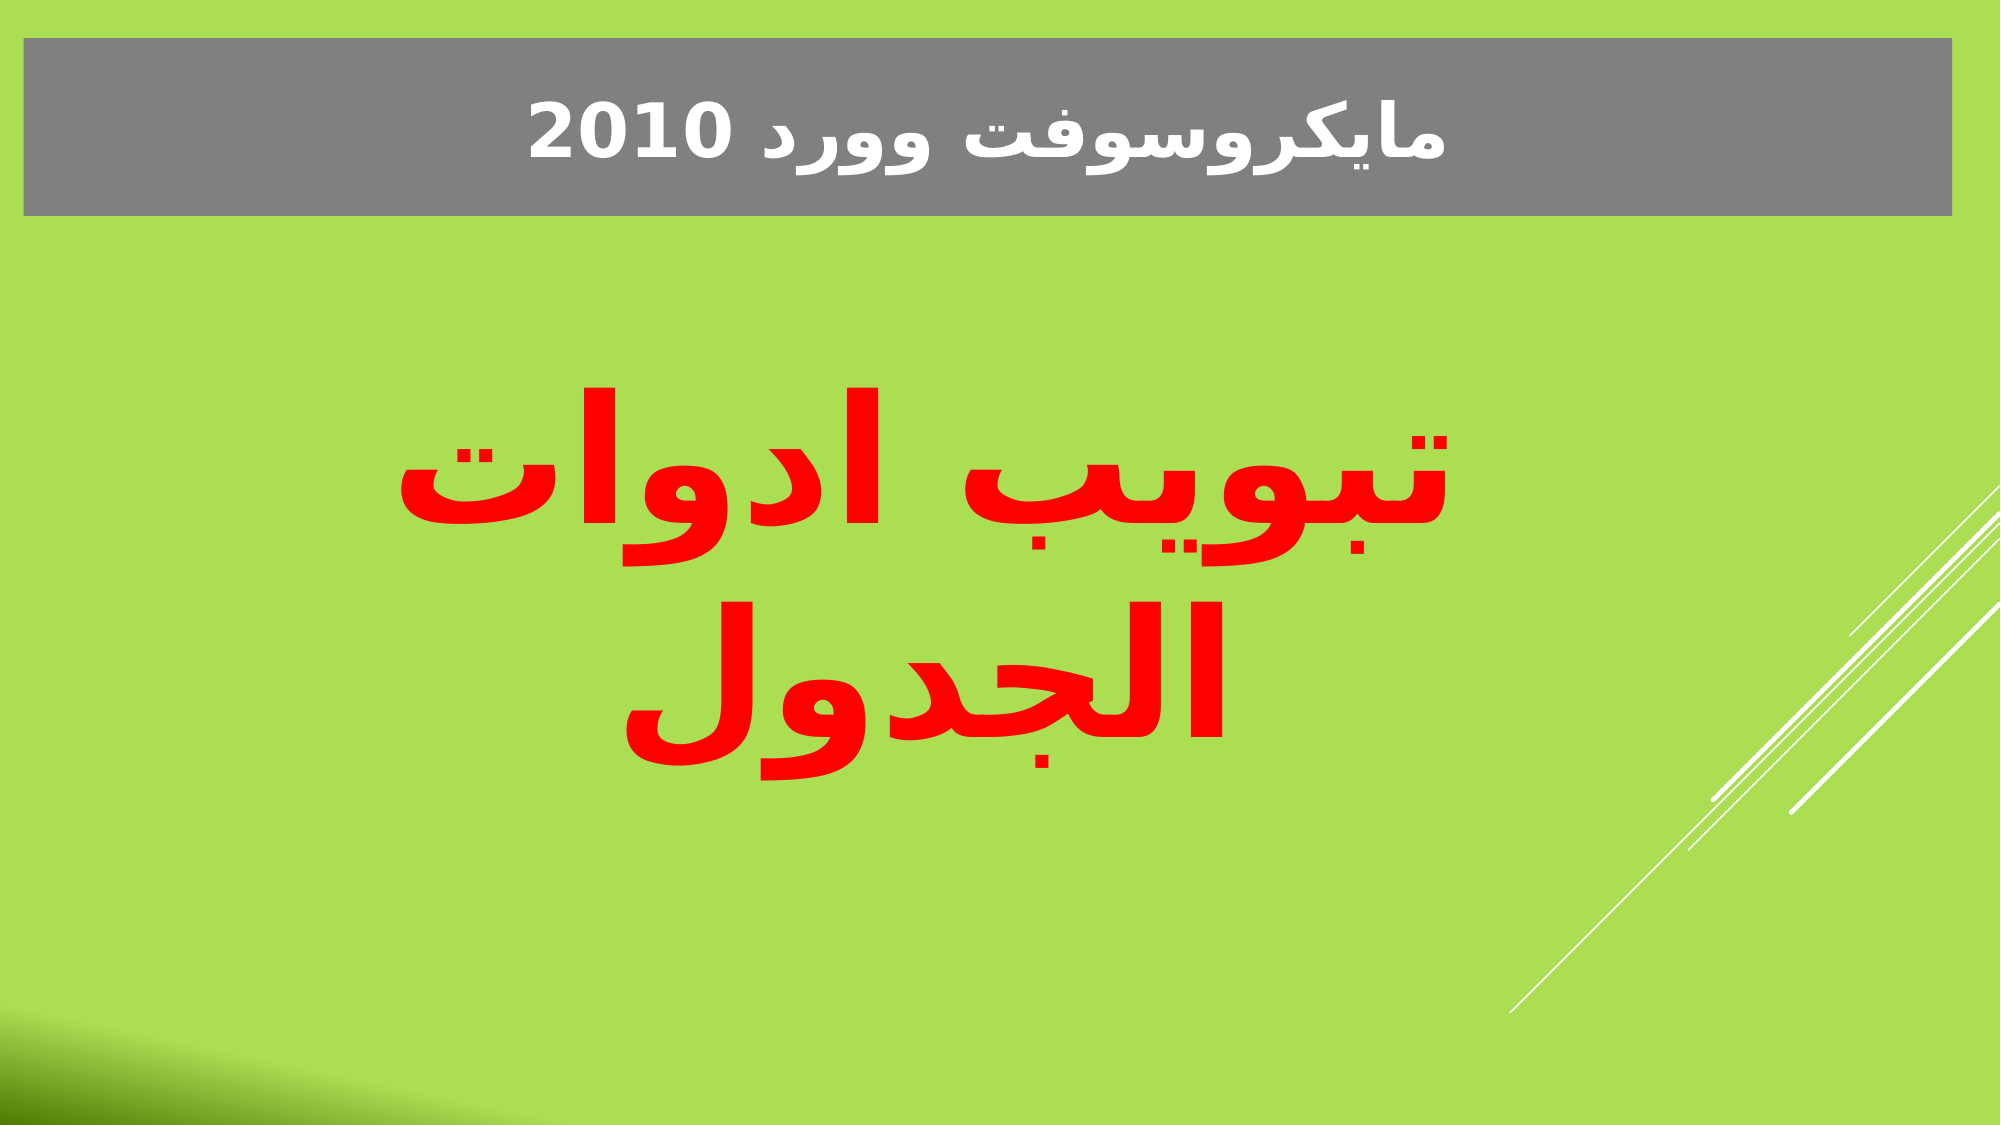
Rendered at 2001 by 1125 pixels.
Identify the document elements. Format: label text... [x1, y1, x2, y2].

list تبويب ادوات الجدول [291, 338, 1562, 782]
text_box مايكروسوفت وورد 2010 [23, 38, 1953, 216]
